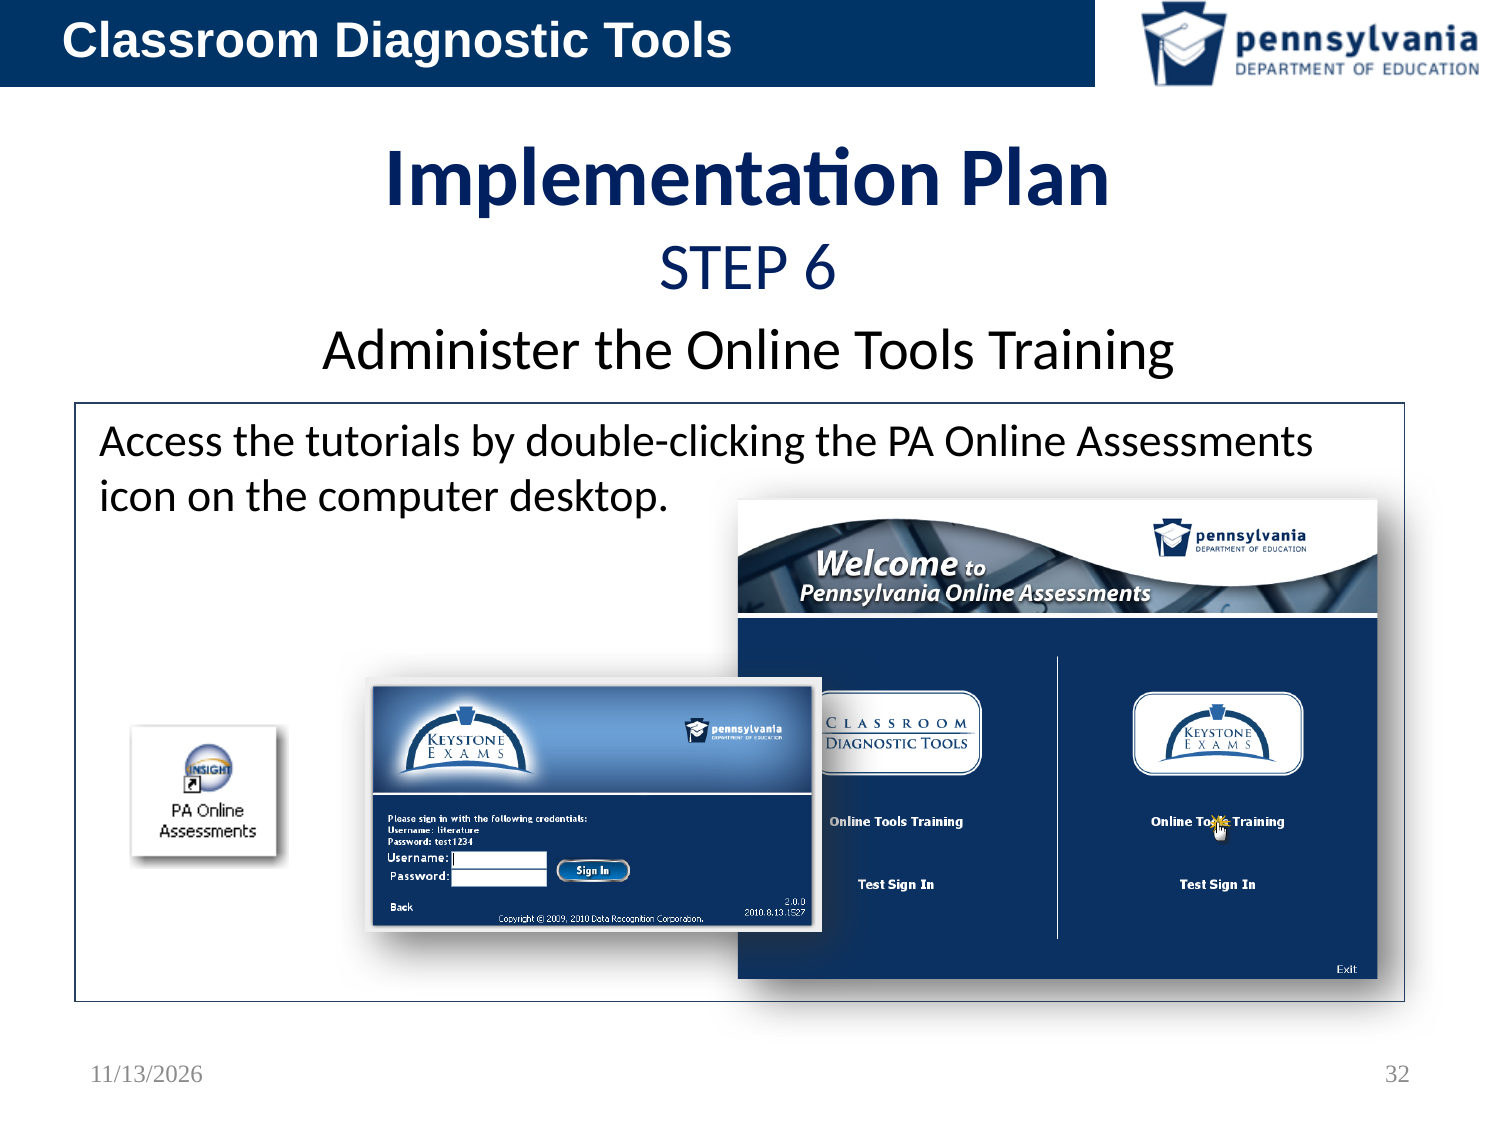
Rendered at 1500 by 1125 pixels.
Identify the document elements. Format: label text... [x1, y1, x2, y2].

picture [128, 724, 289, 869]
list Access the tutorials by double-clicking the PA Online Assessments icon on the computer desktop. [74, 402, 1405, 1002]
picture [1134, 0, 1485, 90]
title Implementation Plan STEP 6 Administer the Online Tools Training [73, 146, 1424, 359]
slide_number 32 [1074, 1042, 1425, 1103]
picture [365, 497, 1378, 979]
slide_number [75, 1042, 425, 1103]
